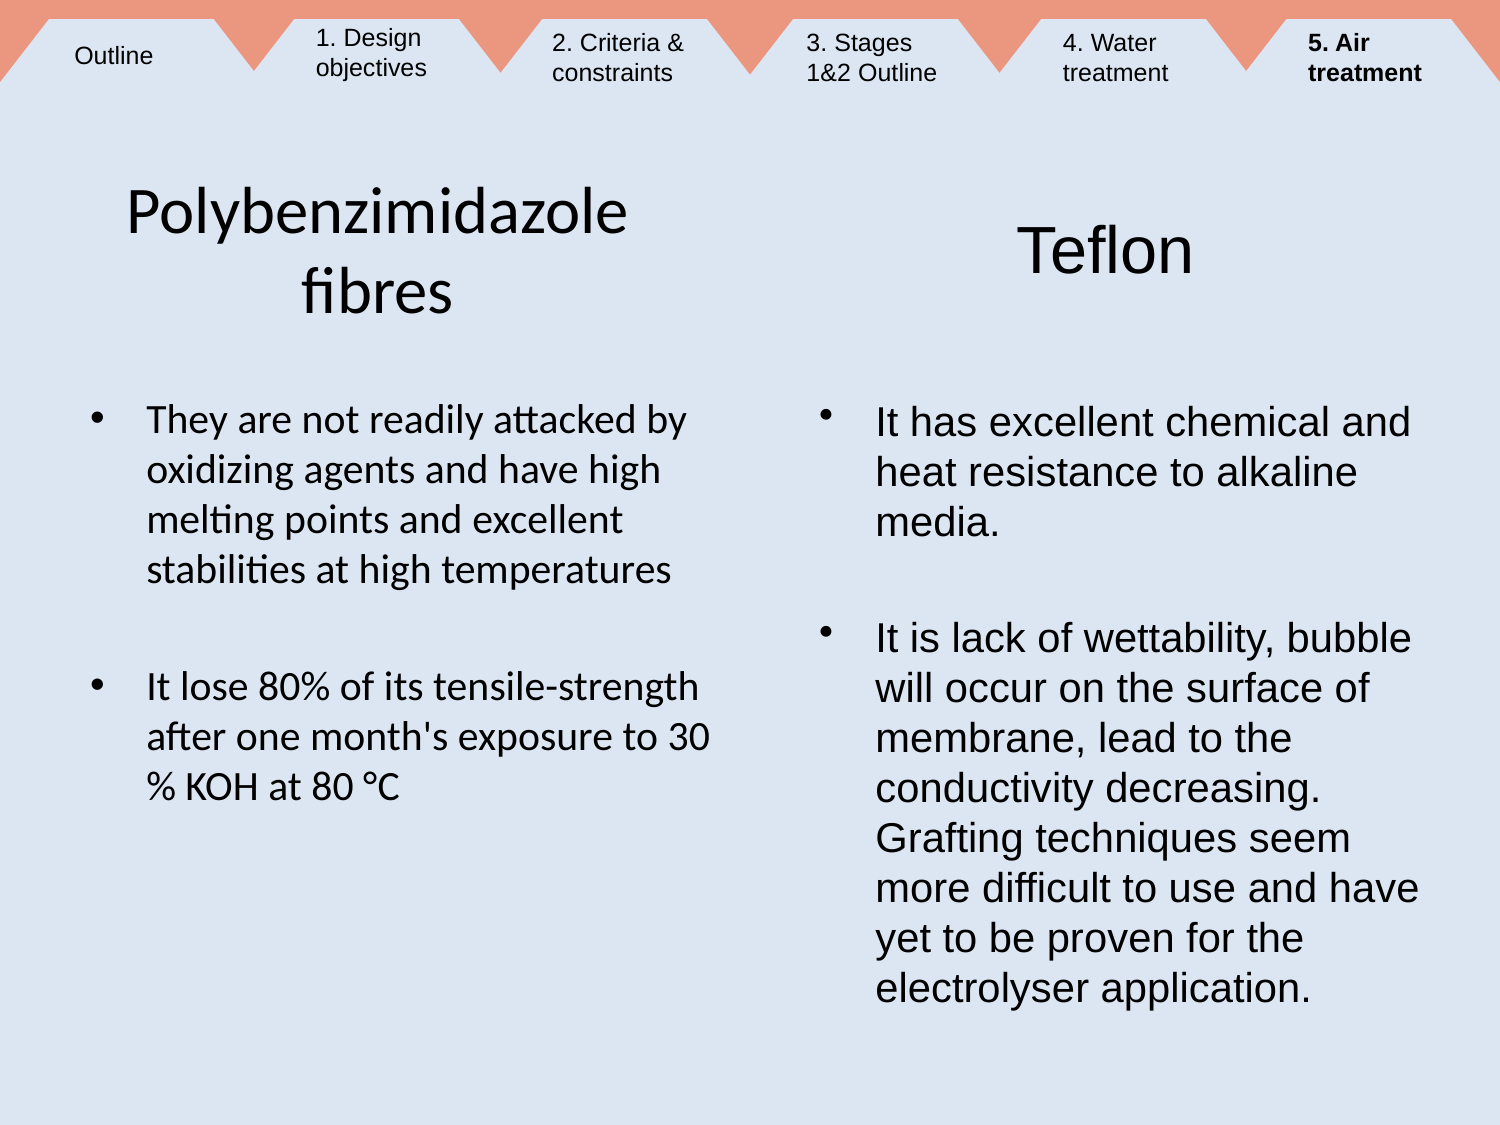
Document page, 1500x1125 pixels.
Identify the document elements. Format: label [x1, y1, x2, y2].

list [0, 0, 1500, 1125]
